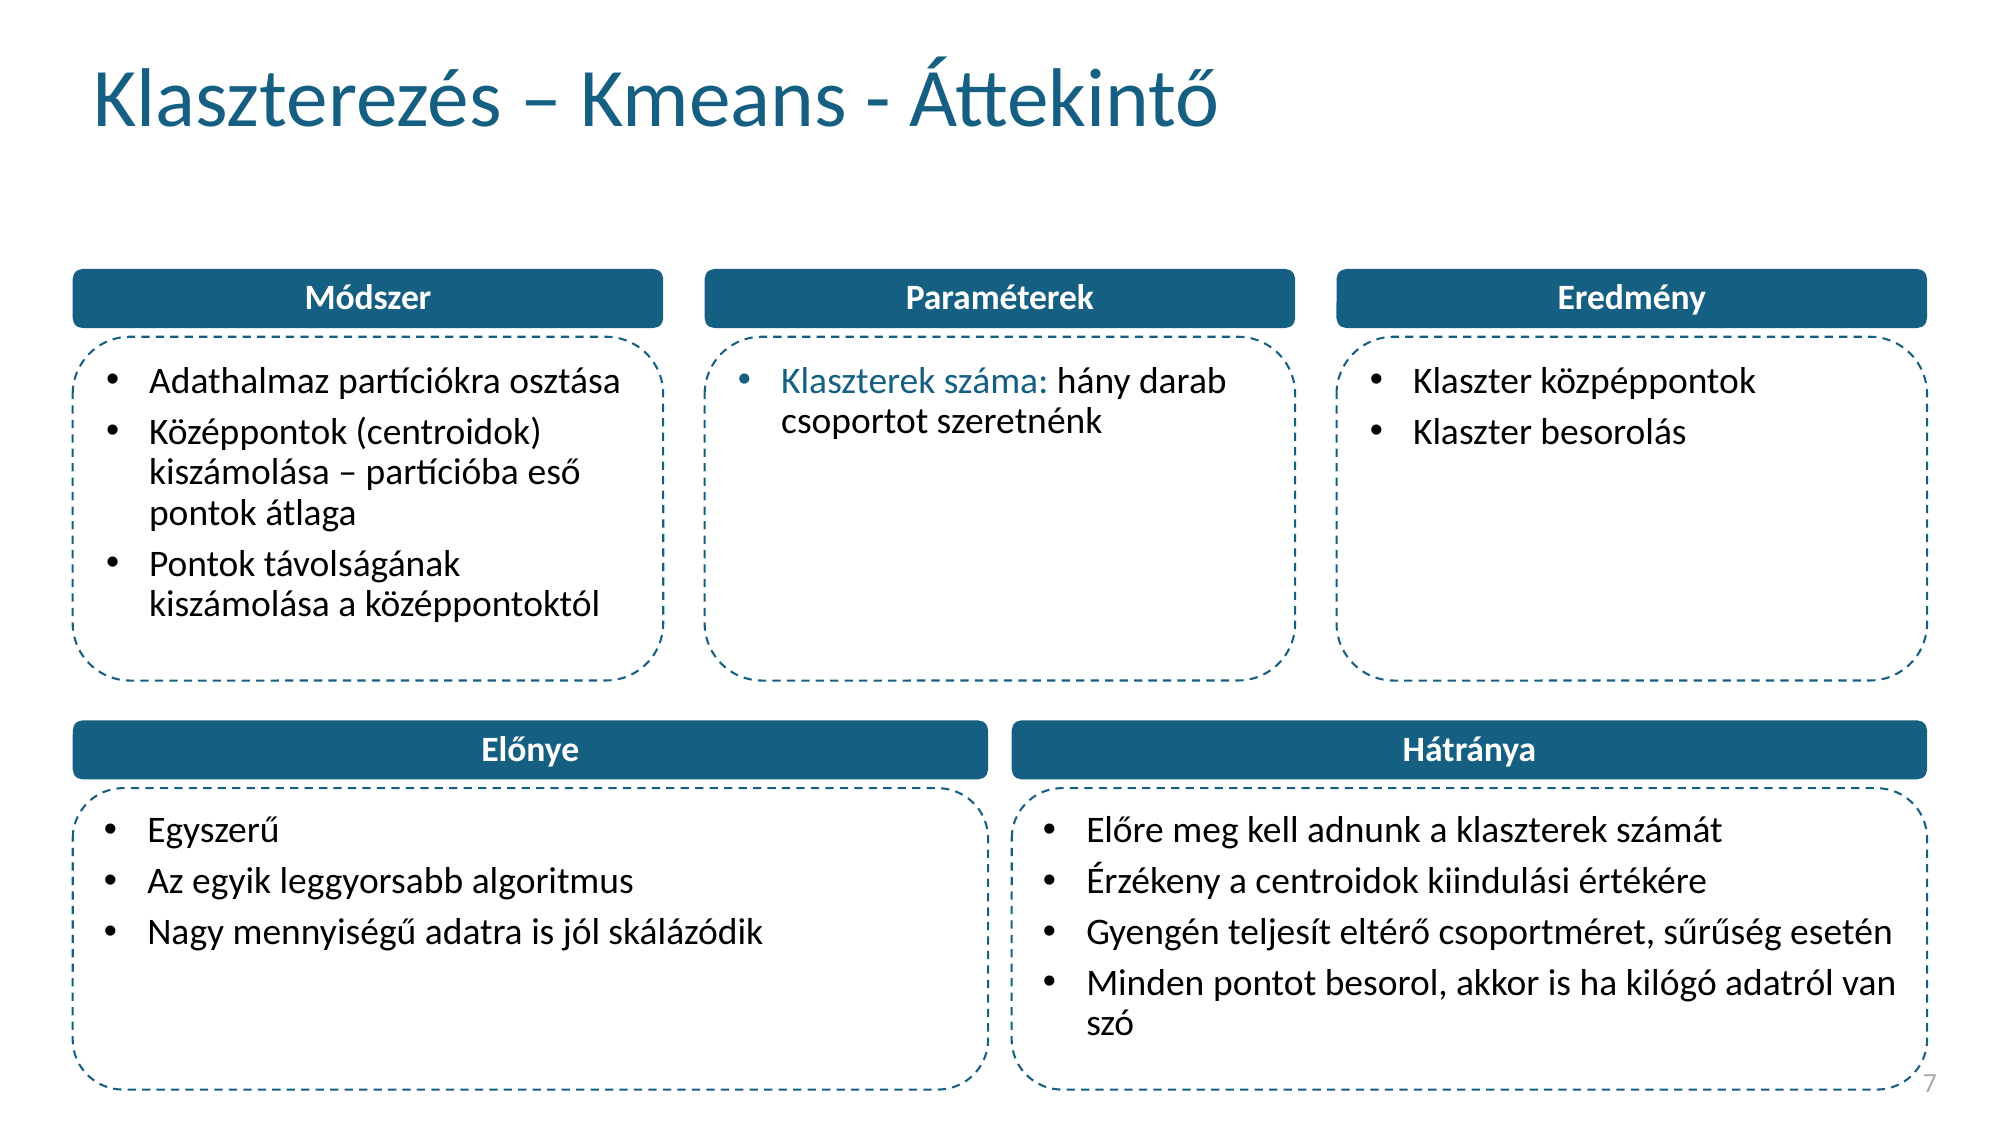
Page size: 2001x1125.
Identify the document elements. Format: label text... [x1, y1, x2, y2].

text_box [72, 719, 1928, 1090]
slide_number 7 [1772, 1062, 1953, 1107]
title Klaszterezés – Kmeans - Áttekintő [78, 59, 1755, 140]
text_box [72, 268, 1928, 682]
